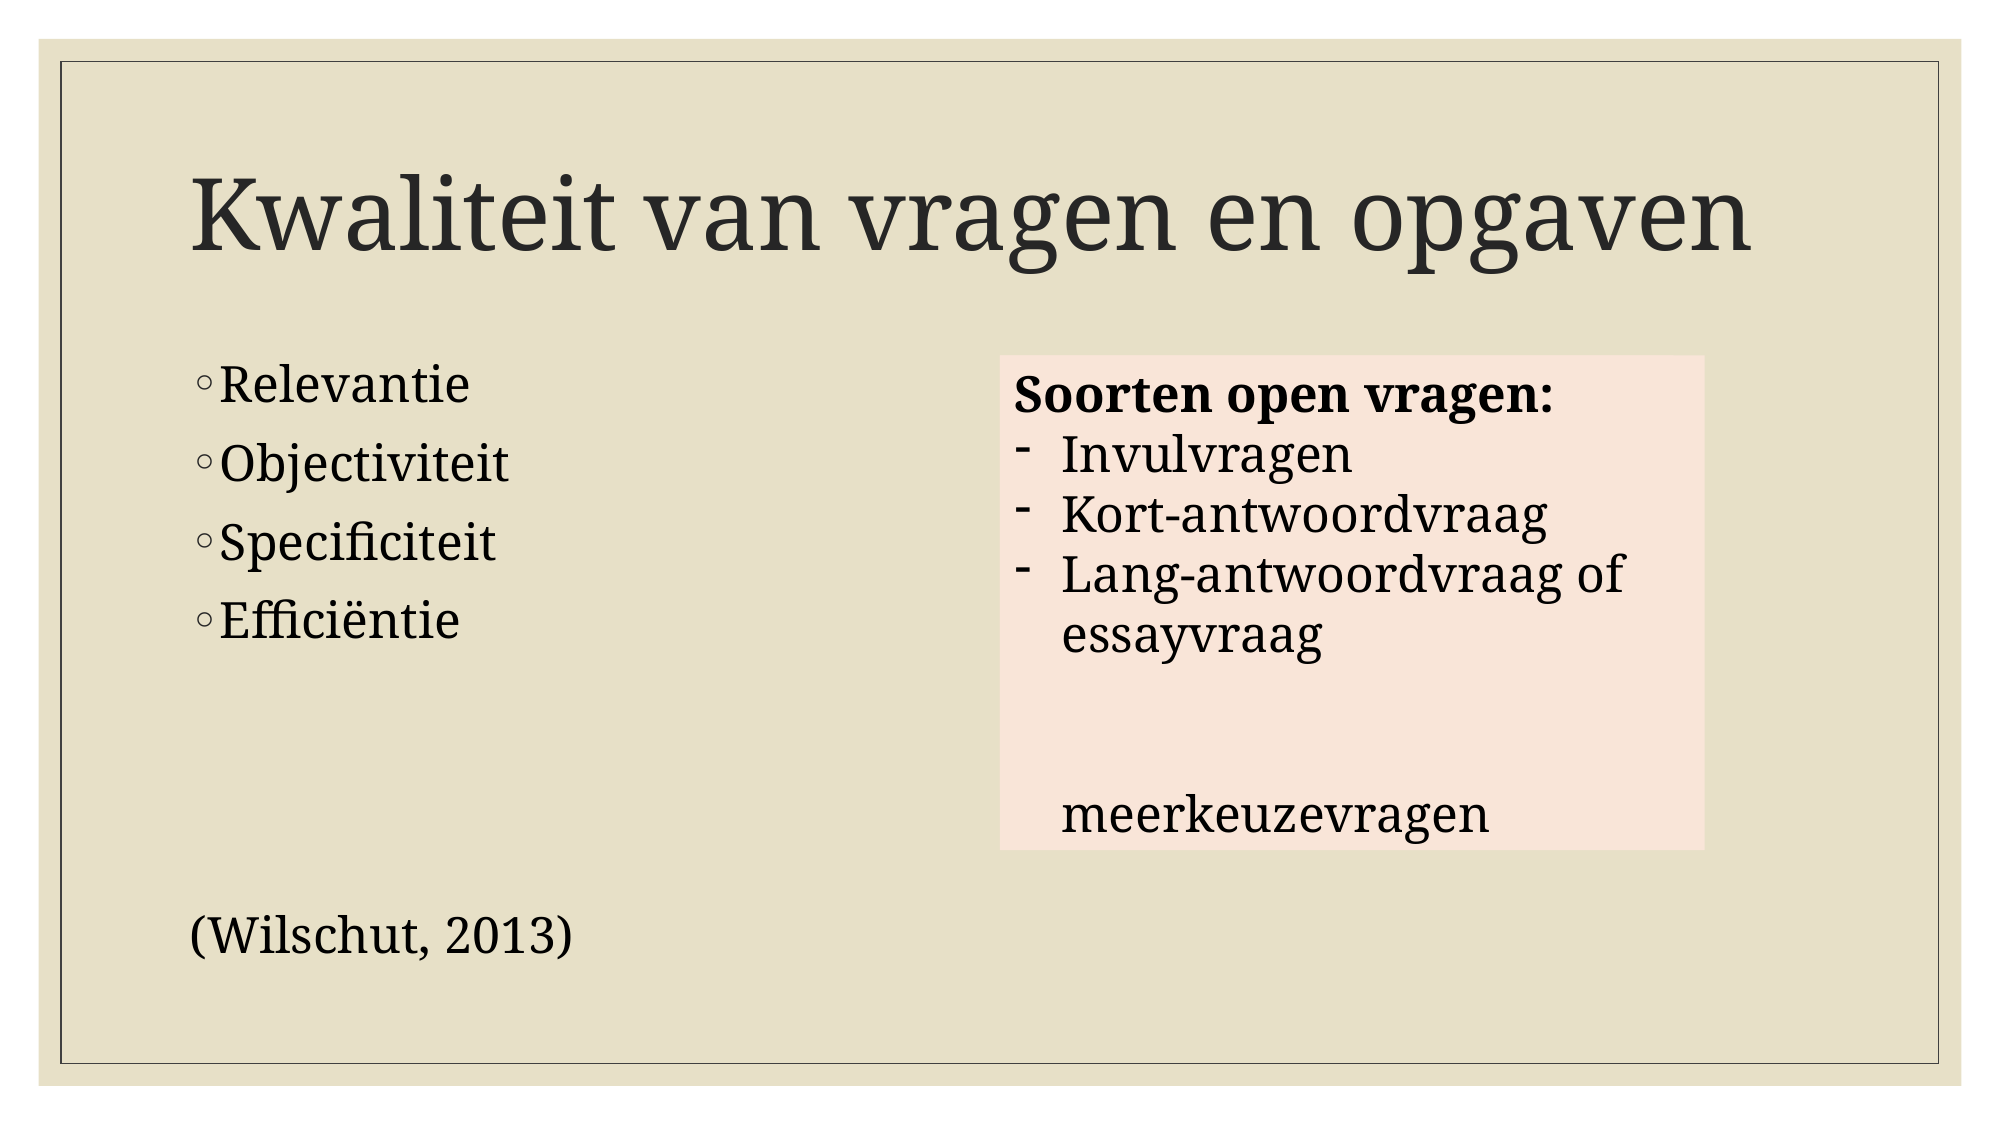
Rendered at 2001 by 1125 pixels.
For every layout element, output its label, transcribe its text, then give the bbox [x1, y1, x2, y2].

text_box Soorten gesloten vragen: Meerkeuze Juist/Onjuist Combineervragen Rangschikkingsvragen Sorteervragen Meervoudige meerkeuzevragen [999, 355, 1705, 851]
list Relevantie Objectiviteit Specificiteit Efficiëntie (Wilschut, 2013) [174, 345, 684, 990]
title Kwaliteit van vragen en opgaven [174, 105, 1825, 331]
text_box Soorten open vragen: Invulvragen Kort-antwoordvraag Lang-antwoordvraag of essayvraag [999, 355, 1674, 791]
